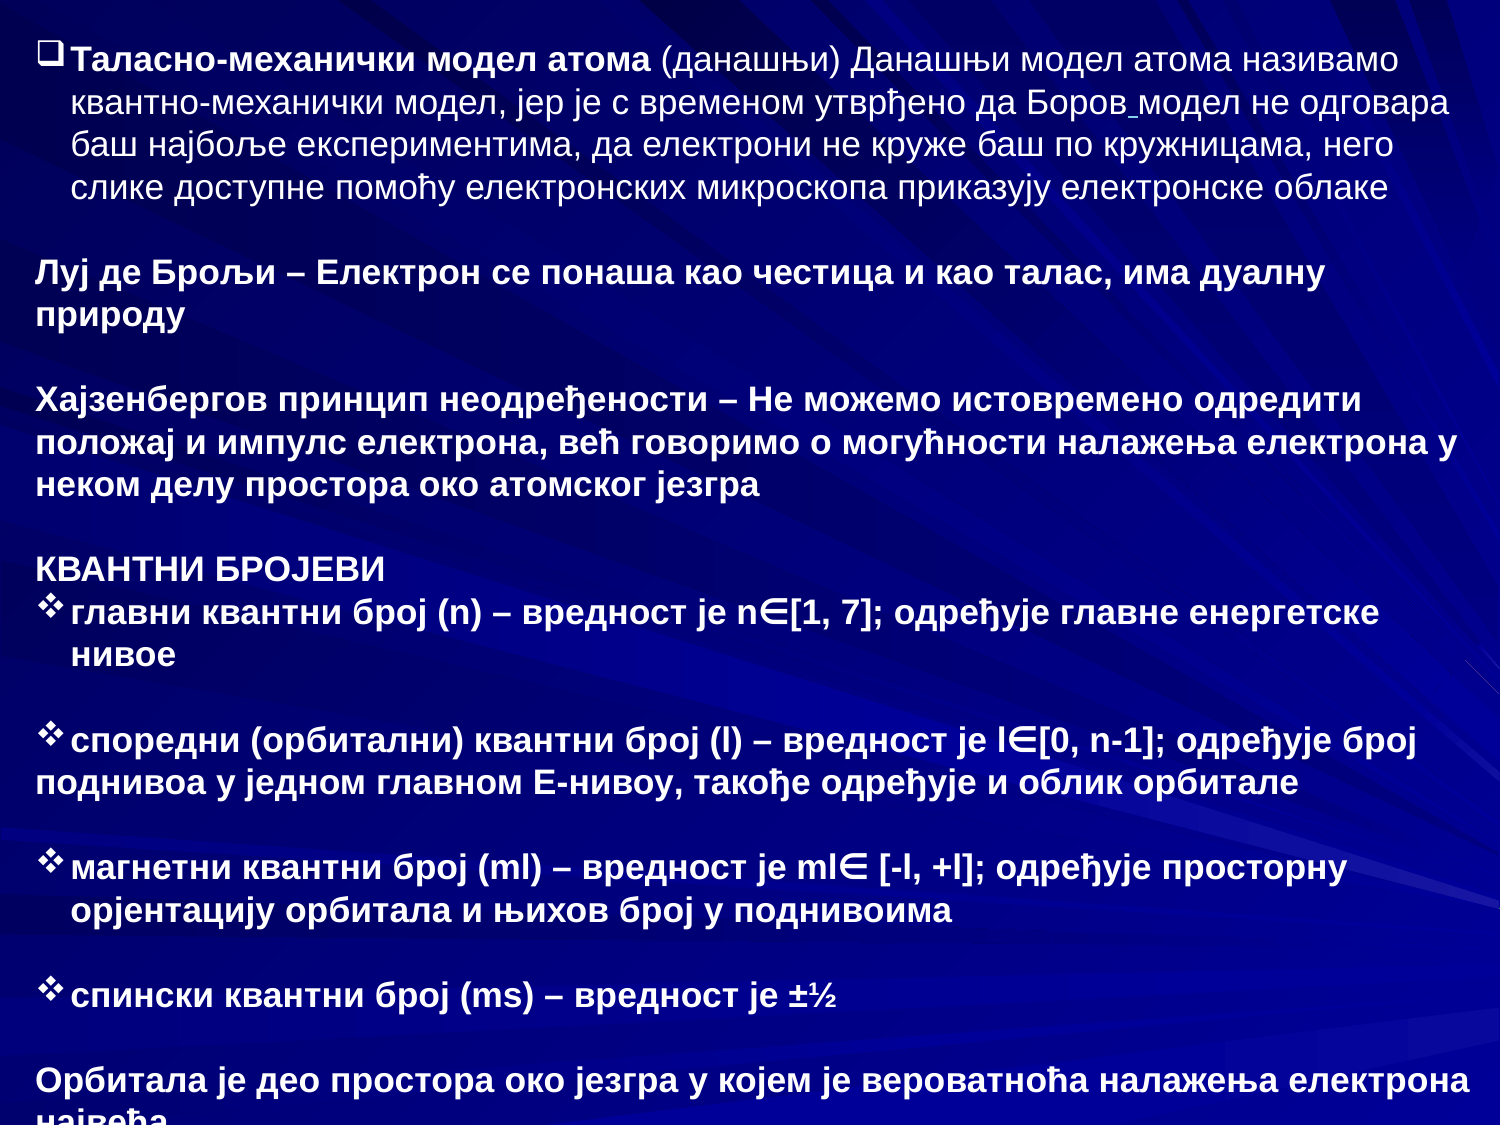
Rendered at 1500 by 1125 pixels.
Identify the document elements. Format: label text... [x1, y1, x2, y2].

text_box Таласно-механички модел атома (данашњи) Данашњи модел атома називамо квантно-механички модел, јер је с временом утврђено да Боров модел не одговара баш најбоље експериментима, да електрони не круже баш по кружницама, него слике доступне помоћу електронских микроскопа приказују електронске облаке Луј де Брољи – Електрон се понаша као честица и као талас, има дуалну природу Хајзенбергов принцип неодређености – Не можемо истовремено одредити положај и импулс електрона, већ говоримо о могућности налажења електрона у неком делу простора око атомског језгра КВАНТНИ БРОЈЕВИ главни квантни број (n) – вредност је n∈[1, 7]; одређује главне енергетске нивое споредни (орбитални) квантни број (l) – вредност је l∈[0, n-1]; одређује број поднивоа у једном главном Е-нивоу, такође одређује и облик орбитале магнетни квантни број (ml) – вредност је ml∈ [-l, +l]; одређује просторну орјентацију орбитала и њихов број у поднивоима спински квантни број (ms) – вредност је ±½ Орбитала је део простора око језгра у којем је вероватноћа налажења електрона највећa. [20, 28, 1500, 1125]
